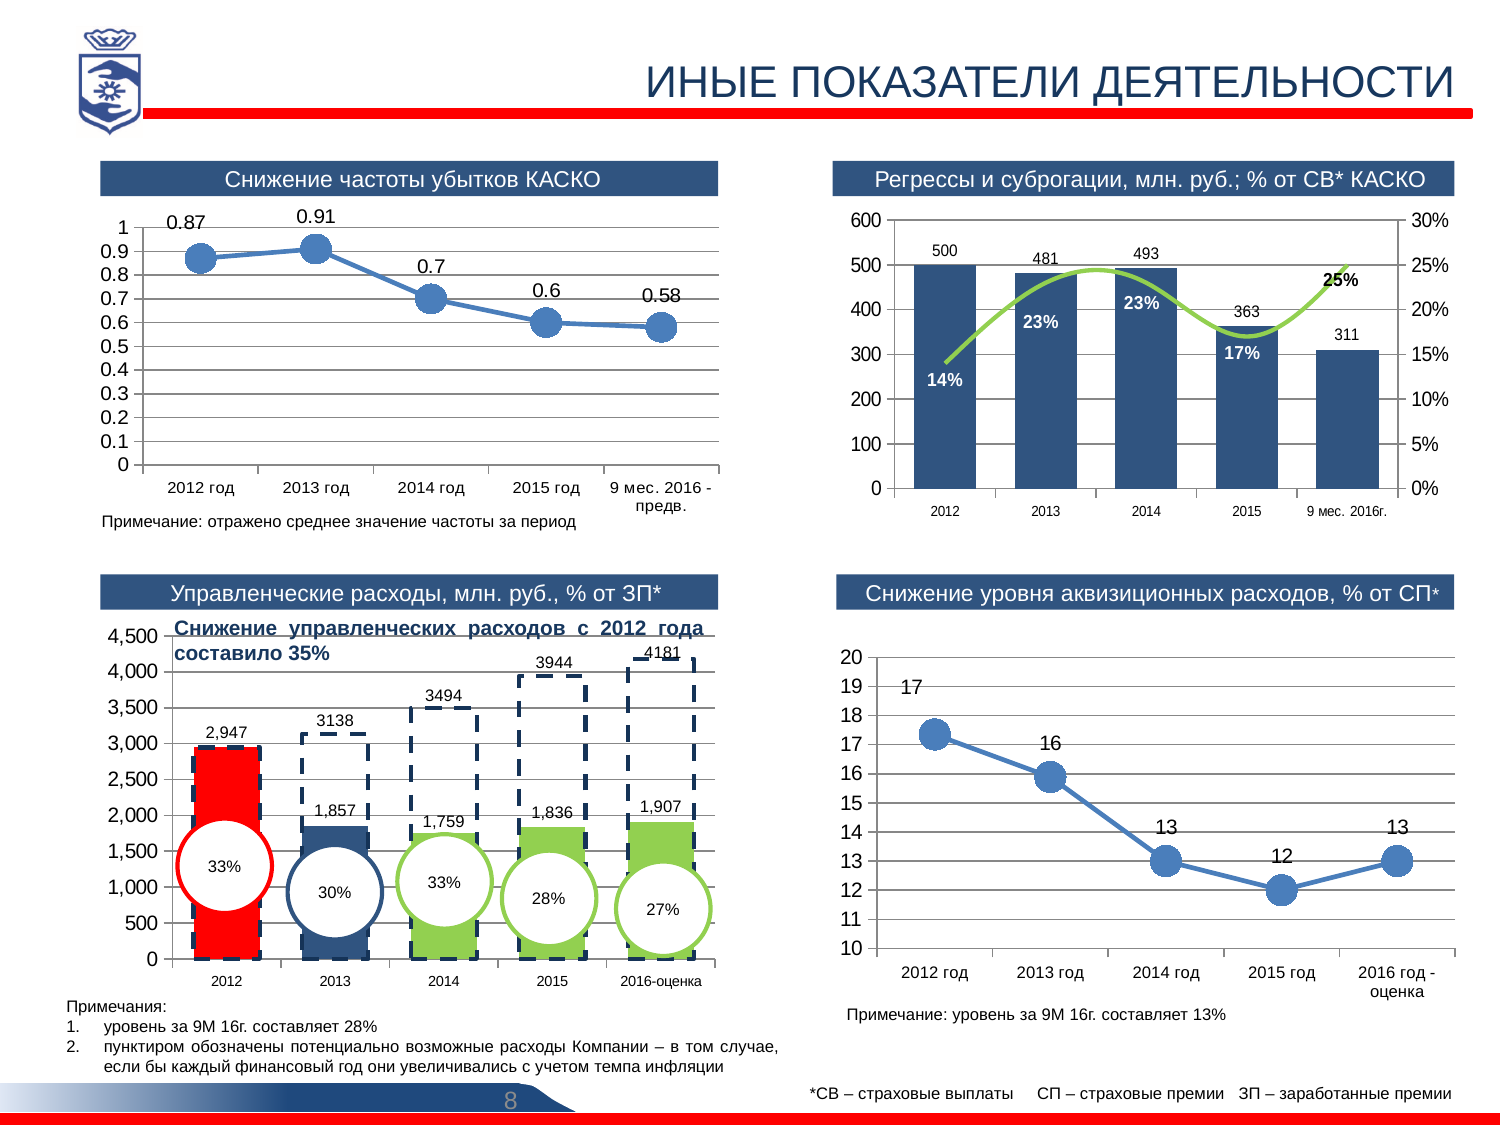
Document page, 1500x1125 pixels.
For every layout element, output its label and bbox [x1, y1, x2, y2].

chart [825, 198, 1450, 531]
chart [836, 621, 1459, 1012]
text_box [0, 26, 1500, 1125]
chart [100, 199, 723, 516]
chart [94, 621, 719, 1000]
